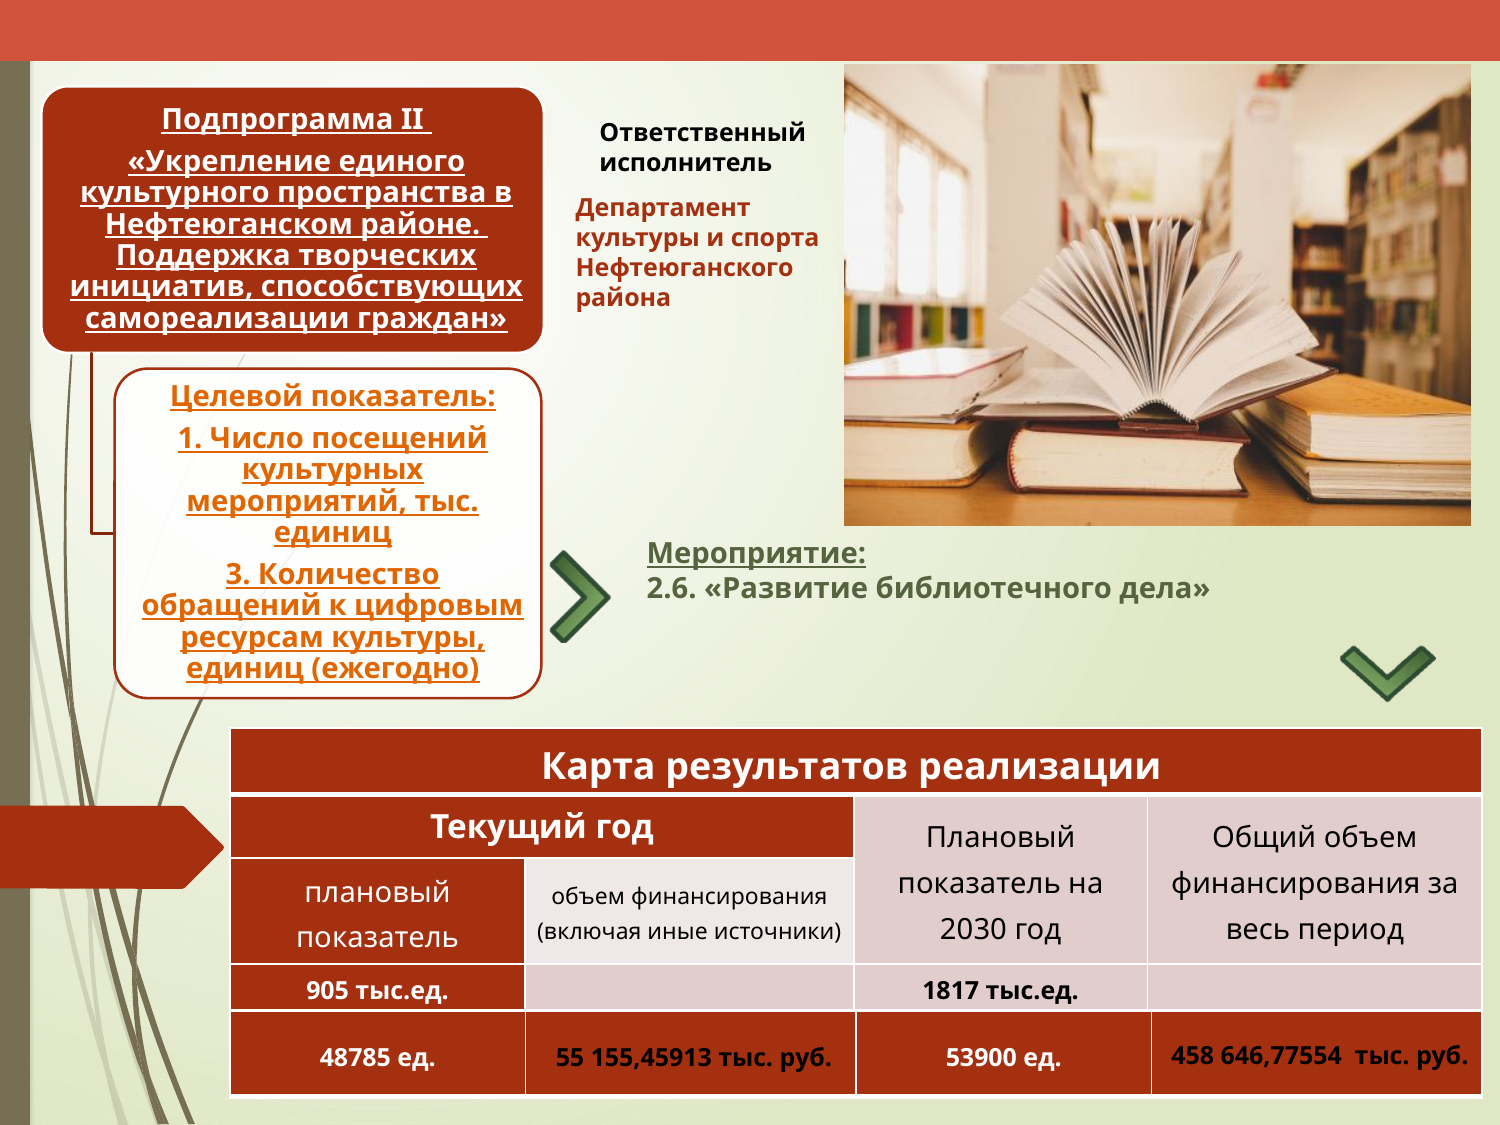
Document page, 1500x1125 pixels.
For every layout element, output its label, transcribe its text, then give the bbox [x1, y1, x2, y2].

table_cell объем финансирования (включая иные источники) [526, 859, 853, 963]
table_cell Общий объем финансирования за весь период [1148, 797, 1481, 963]
picture [557, 532, 678, 661]
table_cell Текущий год [231, 797, 853, 857]
table_cell [526, 965, 853, 1009]
table_cell 1817 тыс.ед. [855, 965, 1147, 1009]
picture [844, 64, 1471, 526]
table_cell 905 тыс.ед. [231, 965, 524, 1009]
table_header 53900 ед. [857, 1012, 1151, 1094]
table_cell плановый показатель [231, 859, 524, 963]
table_cell Плановый показатель на 2030 год [855, 797, 1147, 963]
text_box Ответственный исполнитель [584, 108, 839, 184]
table_header 48785 ед. [231, 1012, 525, 1094]
table_cell [1148, 965, 1481, 1009]
picture [0, 0, 1500, 61]
table_header 458 646,77554 тыс. руб. [1152, 1012, 1481, 1094]
text_box Мероприятие: 2.6. «Развитие библиотечного дела» [631, 527, 1412, 612]
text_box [22, 75, 557, 762]
picture [1340, 644, 1436, 764]
table_header Карта результатов реализации [231, 729, 1481, 792]
text_box Департамент культуры и спорта Нефтеюганского района [560, 184, 839, 319]
table_header 55 155,45913 тыс. руб. [526, 1012, 855, 1094]
